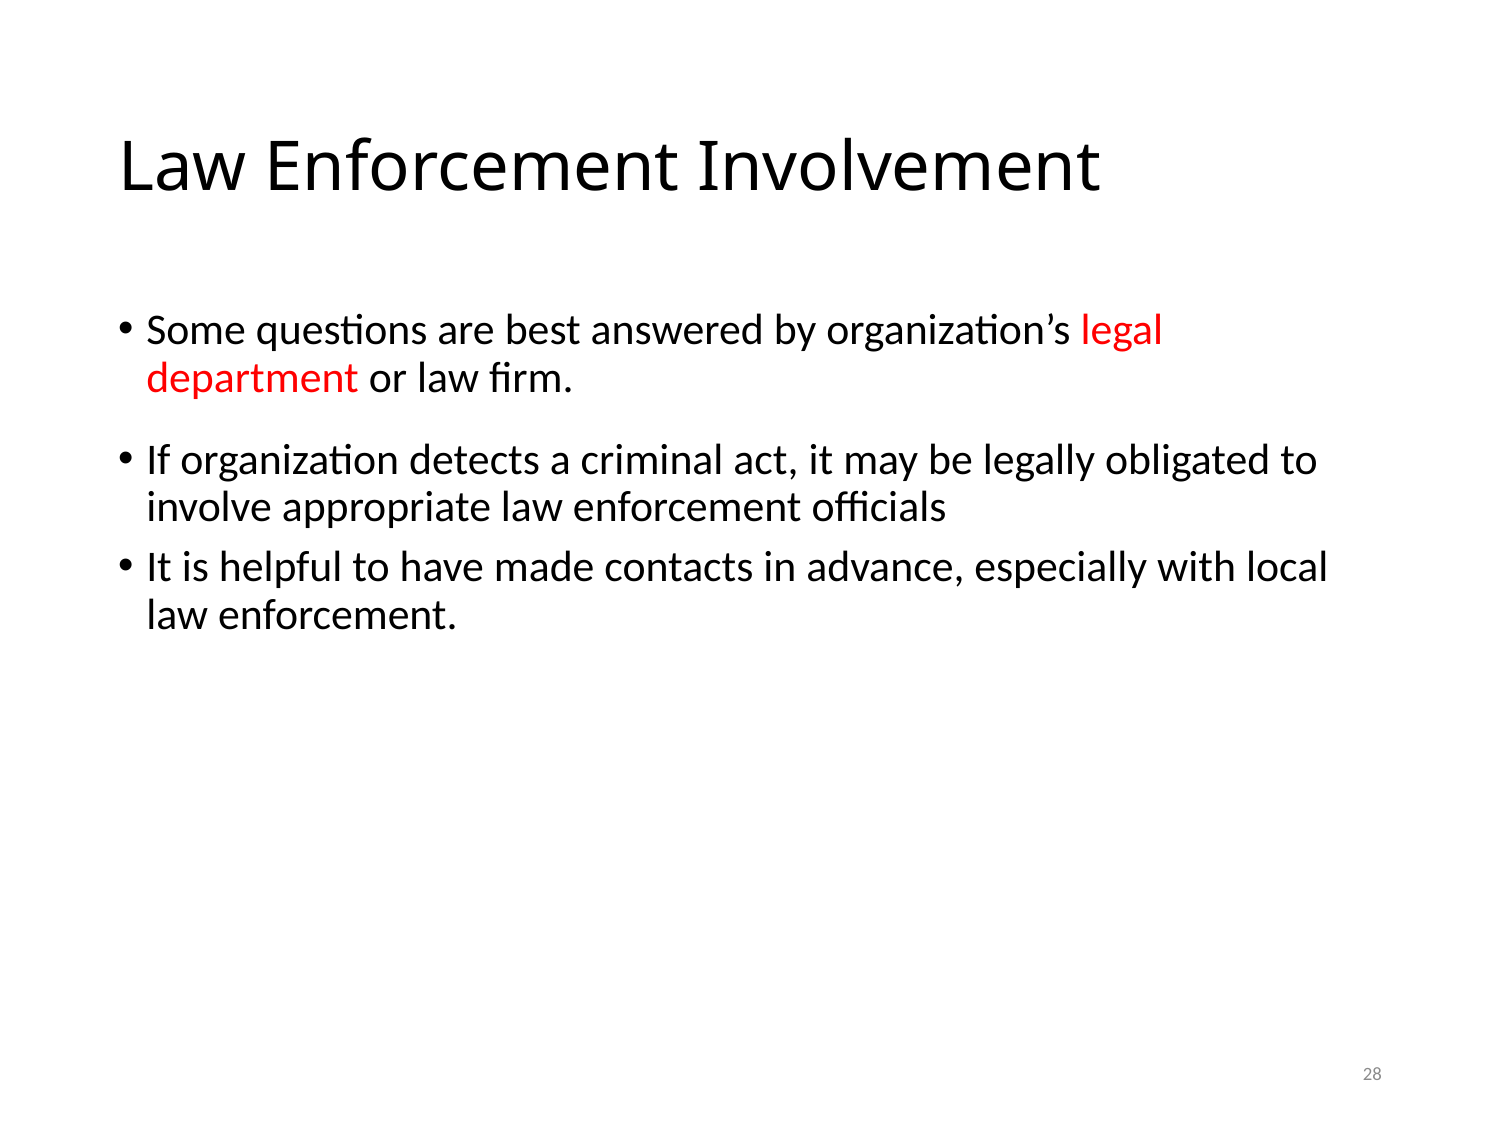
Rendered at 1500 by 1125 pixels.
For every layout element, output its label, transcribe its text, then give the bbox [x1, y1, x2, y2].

title Law Enforcement Involvement [103, 59, 1397, 278]
slide_number 28 [1059, 1042, 1397, 1103]
list Some questions are best answered by organization’s legal department or law firm. If organization detects a criminal act, it may be legally obligated to involve appropriate law enforcement officials It is helpful to have made contacts in advance, especially with local law enforcement. [103, 299, 1397, 1014]
